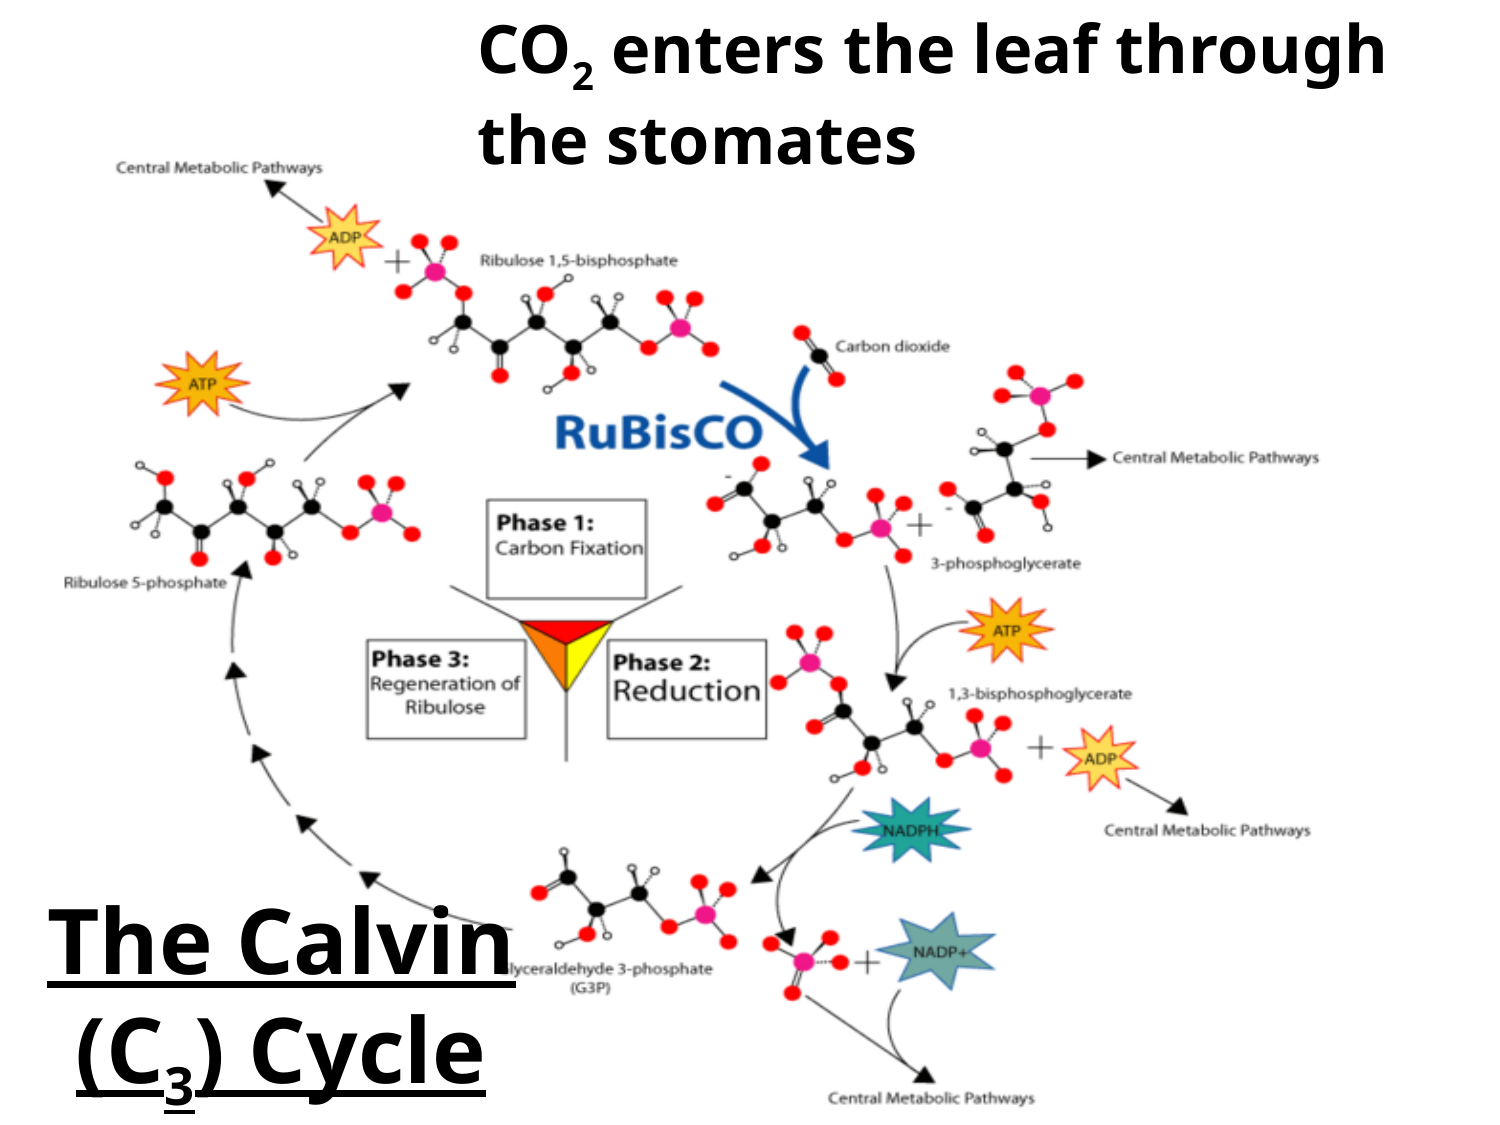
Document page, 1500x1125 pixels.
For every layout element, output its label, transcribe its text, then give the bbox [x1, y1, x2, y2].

text_box CO2 enters the leaf through the stomates [462, 0, 1475, 186]
picture [0, 120, 1338, 1125]
